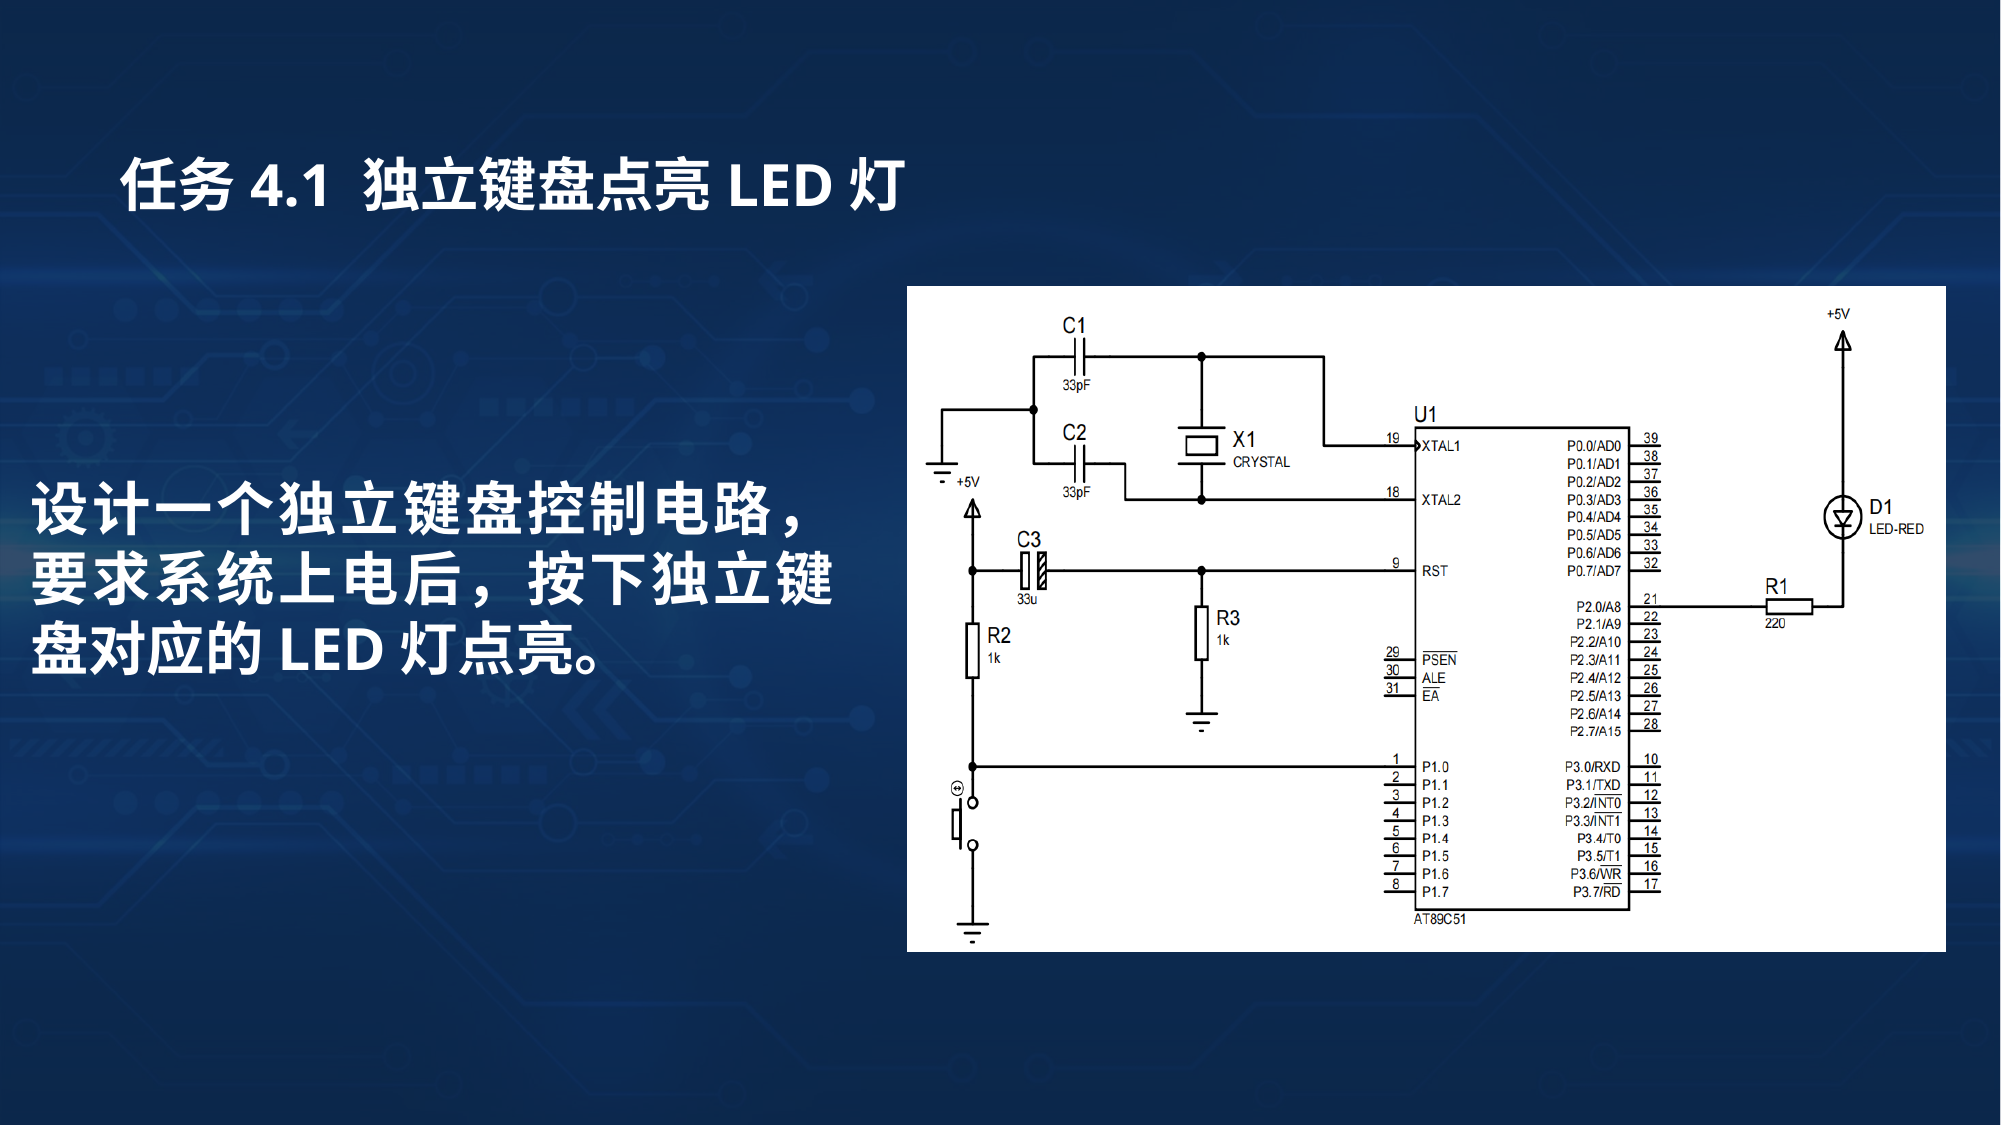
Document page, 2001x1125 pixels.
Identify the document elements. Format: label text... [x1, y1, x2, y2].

text_box 设计一个独立键盘控制电路，要求系统上电后，按下独立键盘对应的LED灯点亮。 [15, 464, 849, 690]
picture [907, 285, 1947, 953]
text_box 任务4.1 独立键盘点亮LED灯 [104, 140, 939, 226]
